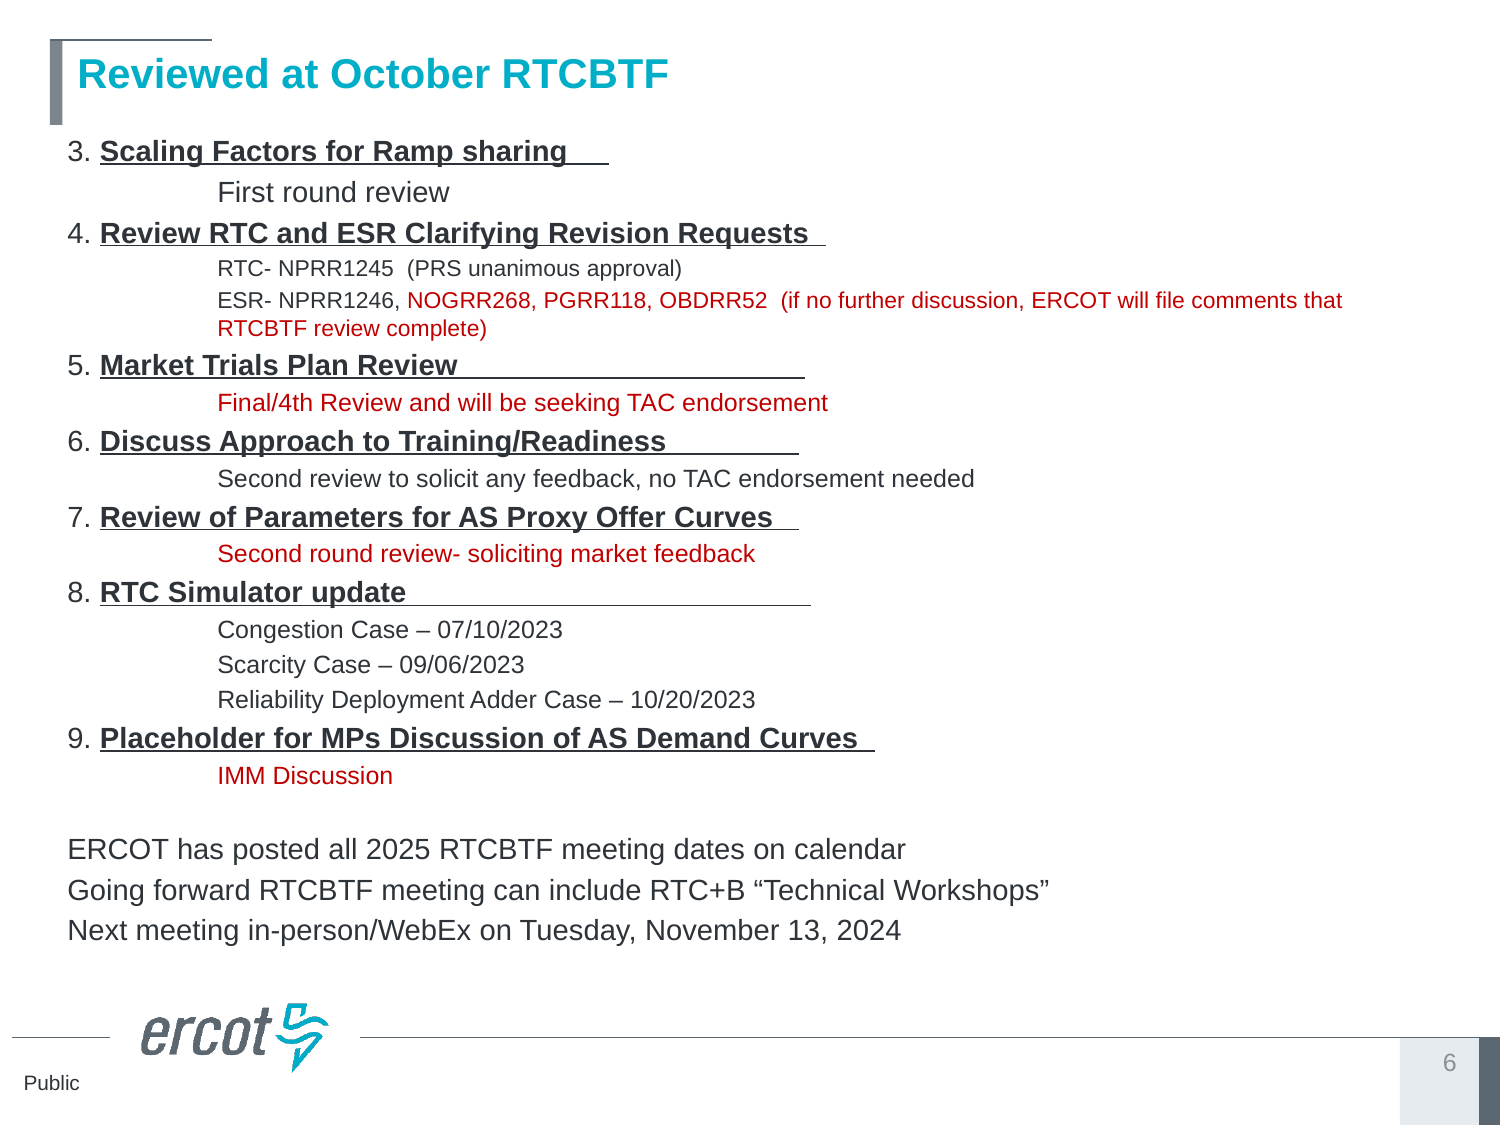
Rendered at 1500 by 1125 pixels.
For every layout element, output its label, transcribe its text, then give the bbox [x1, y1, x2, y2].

title Reviewed at October RTCBTF [62, 39, 1450, 125]
picture [137, 1000, 332, 1075]
list 3. Scaling Factors for Ramp sharing First round review 4. Review RTC and ESR Clarifying Revision Requests RTC- NPRR1245 (PRS unanimous approval) ESR- NPRR1246, NOGRR268, PGRR118, OBDRR52 (if no further discussion, ERCOT will file comments that RTCBTF review complete) 5. Market Trials Plan Review Final/4th Review and will be seeking TAC endorsement 6. Discuss Approach to Training/Readiness Second review to solicit any feedback, no TAC endorsement needed 7. Review of Parameters for AS Proxy Offer Curves Second round review- soliciting market feedback 8. RTC Simulator update Congestion Case – 07/10/2023 Scarcity Case – 09/06/2023 Reliability Deployment Adder Case – 10/20/2023 9. Placeholder for MPs Discussion of AS Demand Curves IMM Discussion ERCOT has posted all 2025 RTCBTF meeting dates on calendar Going forward RTCBTF meeting can include RTC+B “Technical Workshops” Next meeting in-person/WebEx on Tuesday, November 13, 2024 [52, 125, 1453, 1000]
